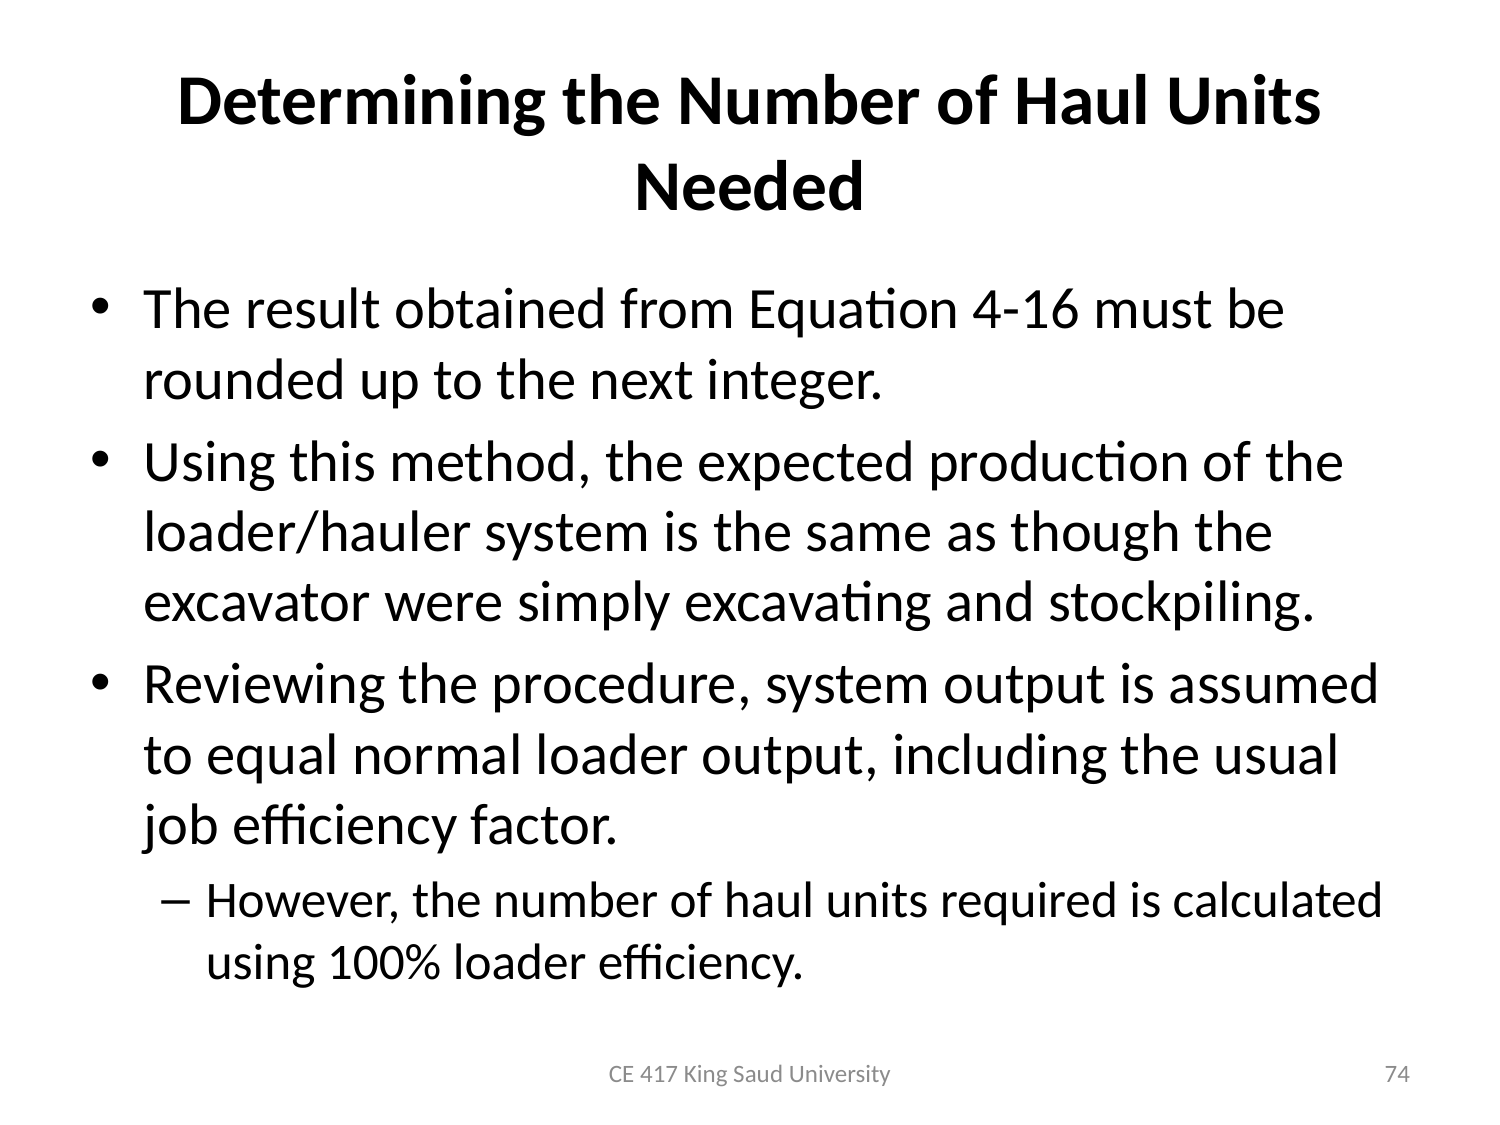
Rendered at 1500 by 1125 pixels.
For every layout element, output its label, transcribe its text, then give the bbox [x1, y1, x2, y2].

footer CE 417 King Saud University [512, 1042, 988, 1103]
list The result obtained from Equation 4-16 must be rounded up to the next integer. Using this method, the expected production of the loader/hauler system is the same as though the excavator were simply excavating and stockpiling. Reviewing the procedure, system output is assumed to equal normal loader output, including the usual job efficiency factor. However, the number of haul units required is calculated using 100% loader efficiency. [75, 262, 1425, 1005]
slide_number 74 [1074, 1042, 1425, 1103]
title Determining the Number of Haul Units Needed [75, 45, 1425, 233]
